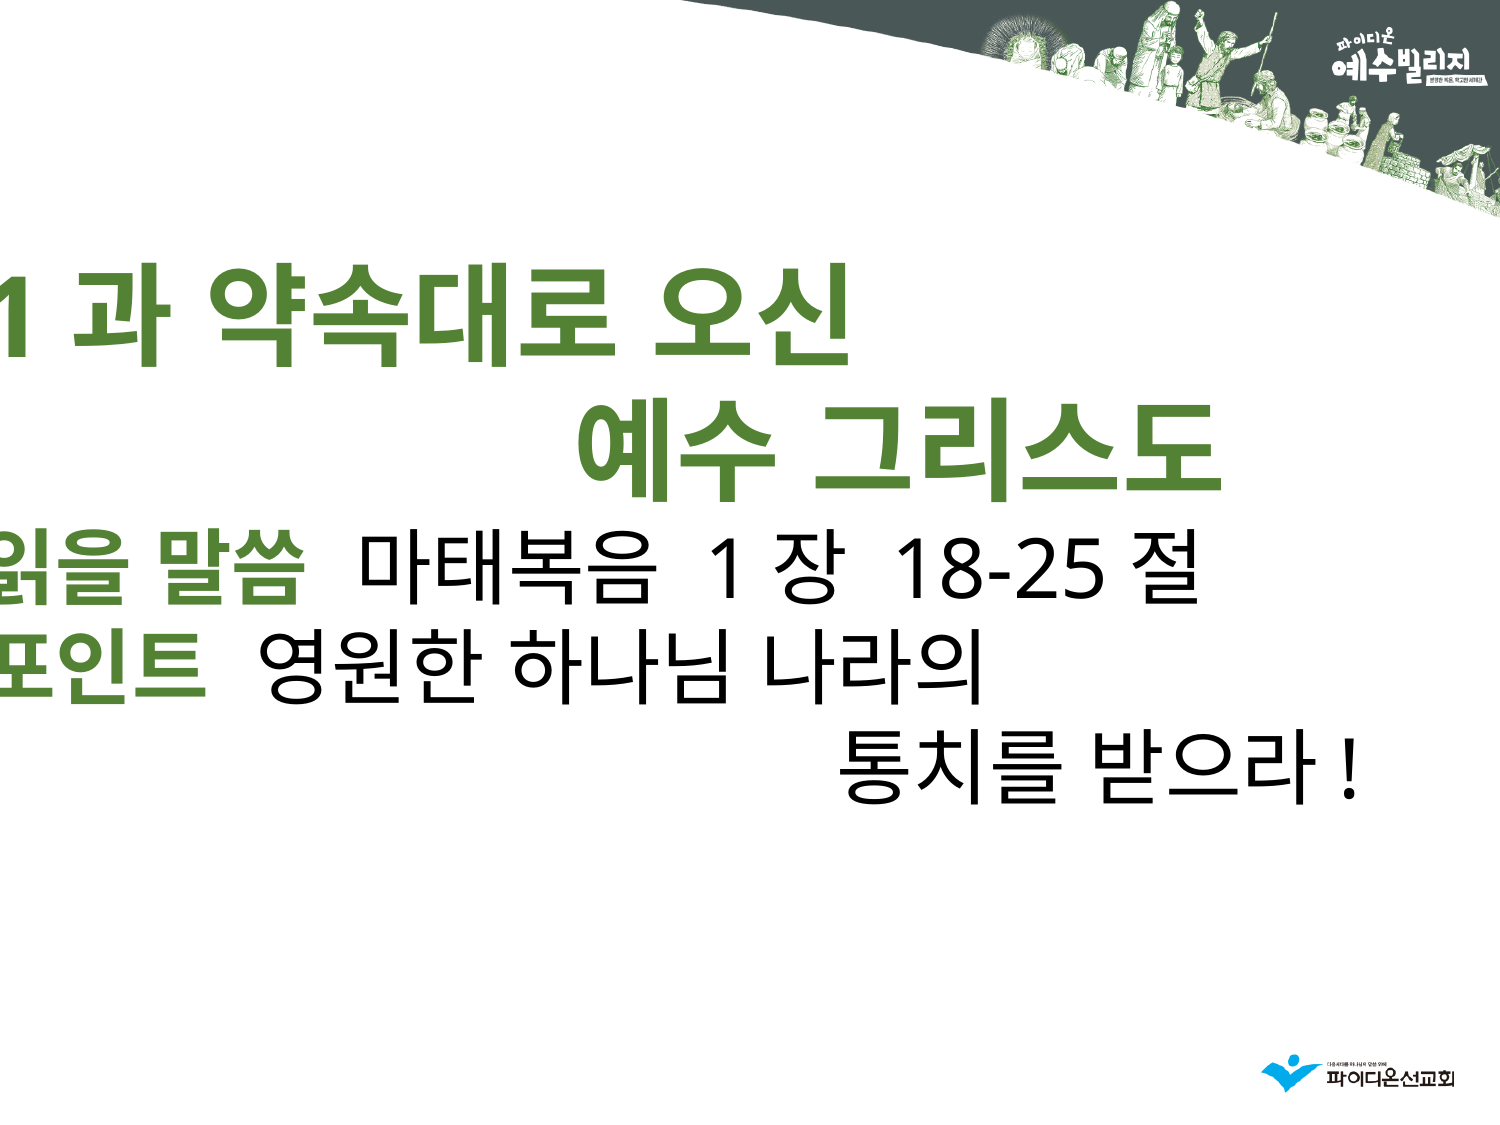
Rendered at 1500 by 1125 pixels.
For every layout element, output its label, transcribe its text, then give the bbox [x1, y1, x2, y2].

picture [0, 0, 1500, 1125]
text_box 1과 약속대로 오신 예수 그리스도 읽을 말씀 마태복음 1장 18-25절 포인트 영원한 하나님 나라의 통치를 받으라! [0, 237, 1376, 823]
